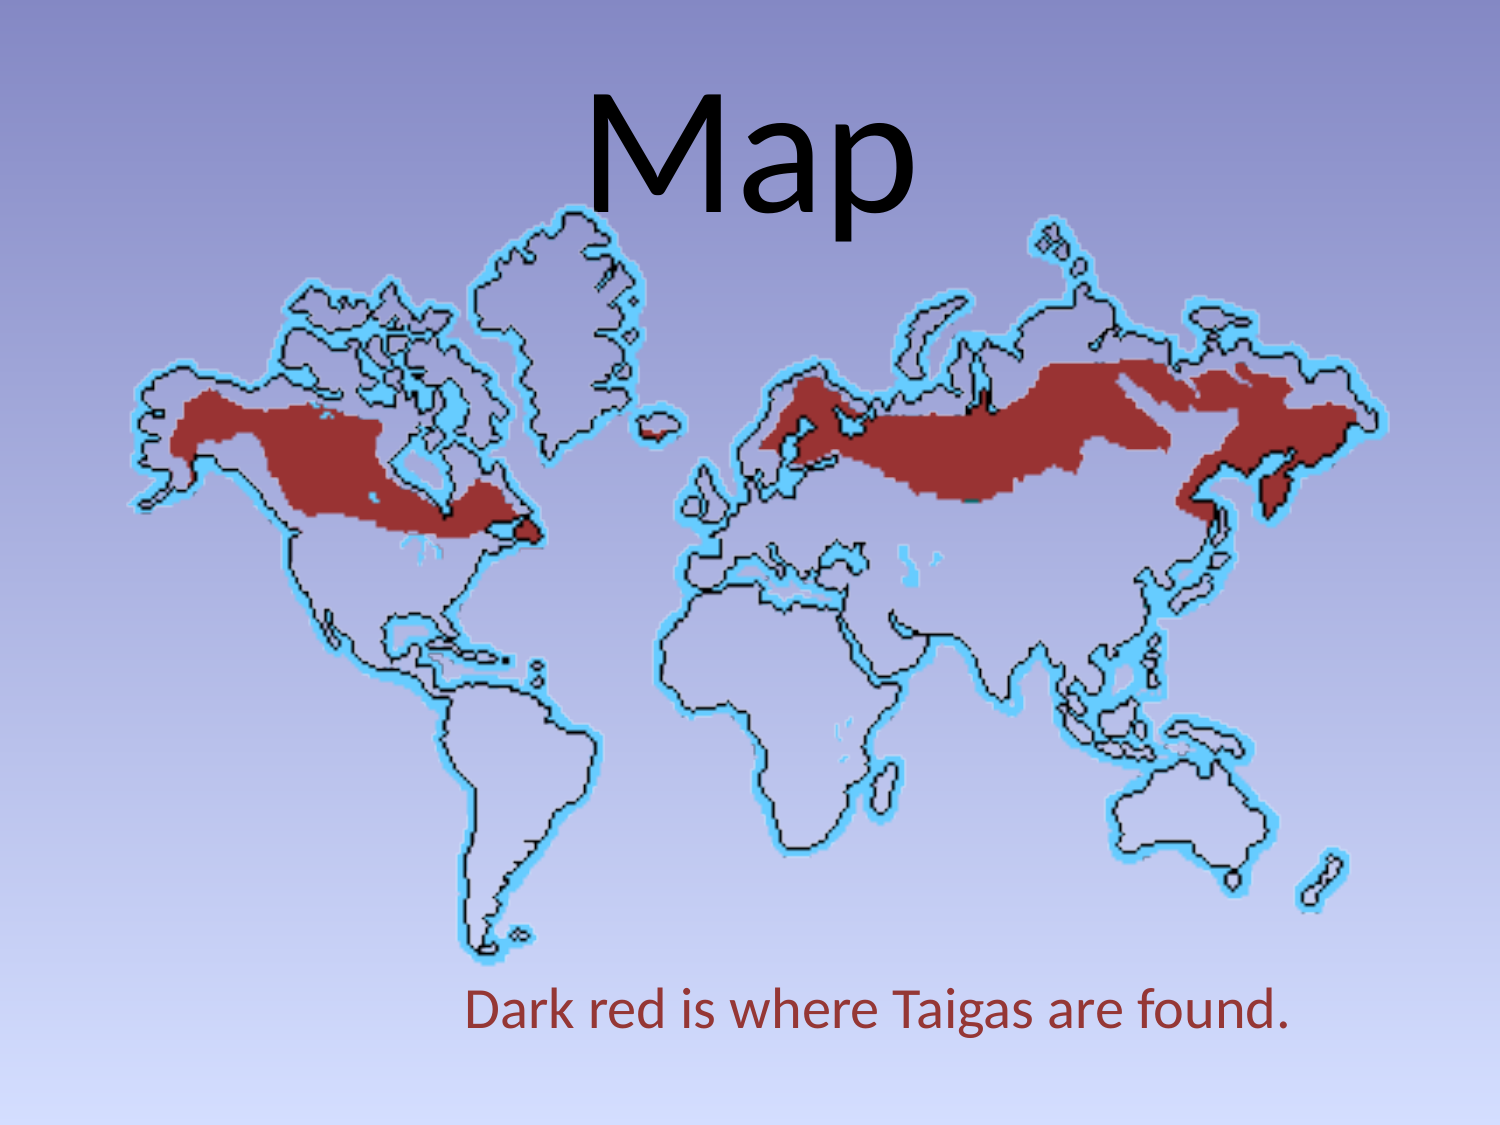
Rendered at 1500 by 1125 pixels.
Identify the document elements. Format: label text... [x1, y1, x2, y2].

text_box Dark red is where Taigas are found. [450, 983, 1388, 1048]
title Map [75, 45, 1425, 233]
picture [124, 199, 1397, 975]
